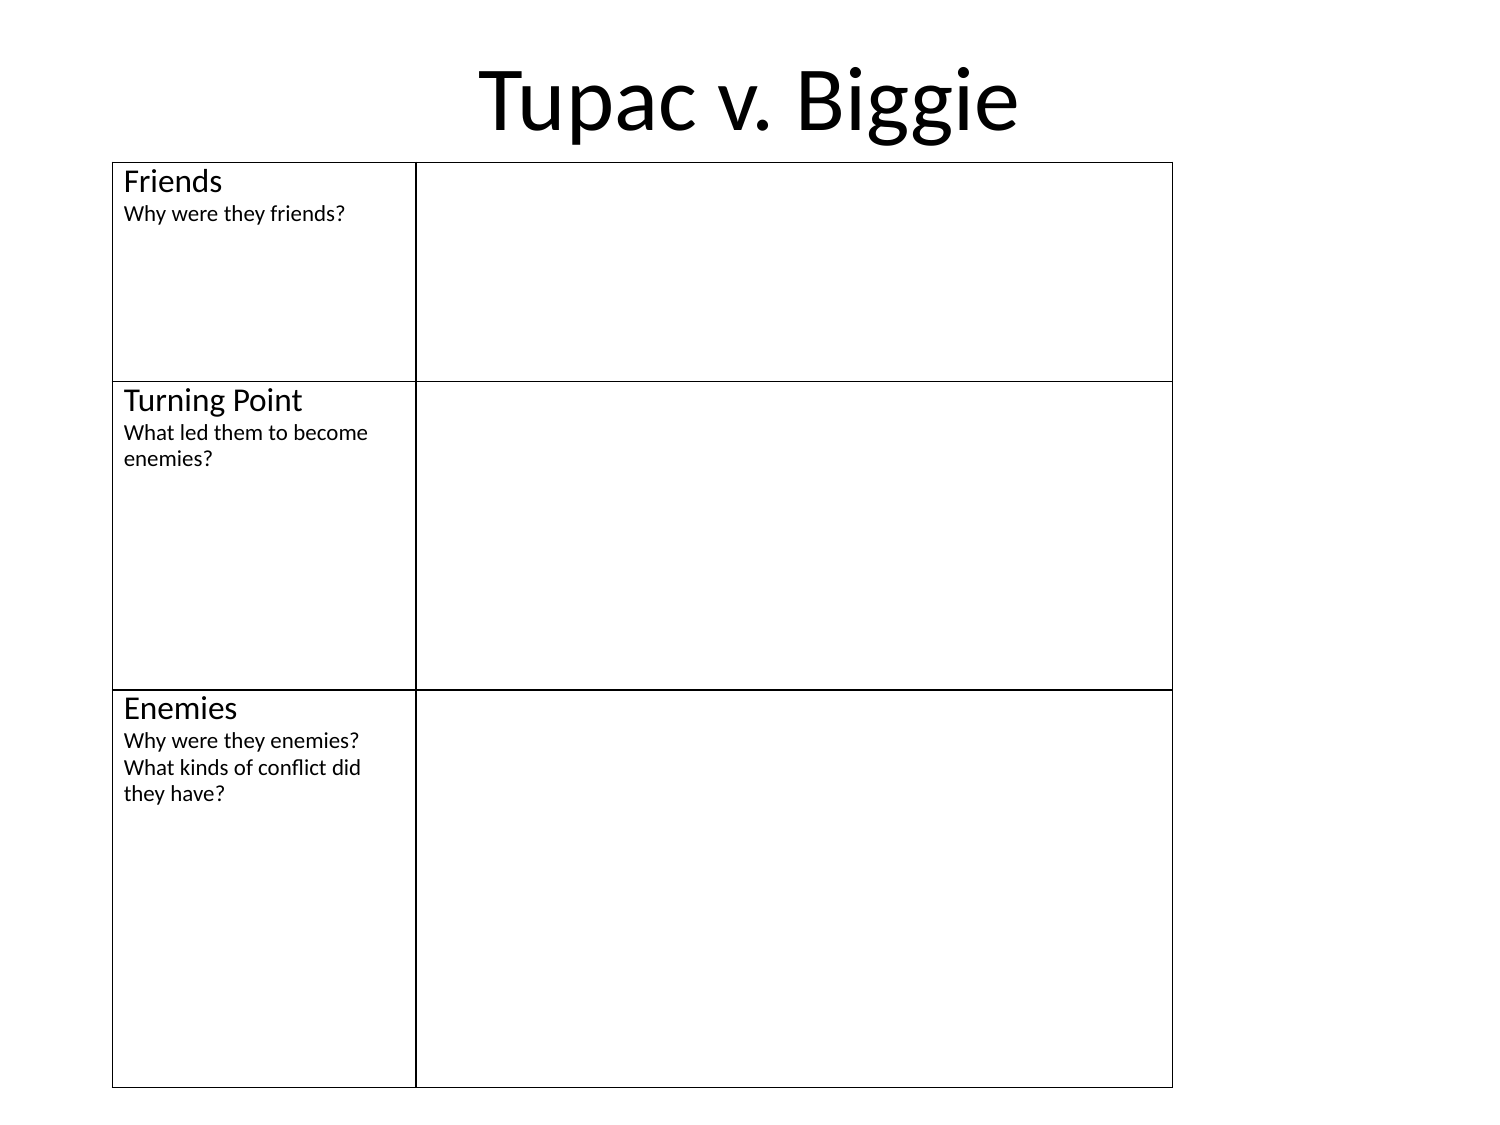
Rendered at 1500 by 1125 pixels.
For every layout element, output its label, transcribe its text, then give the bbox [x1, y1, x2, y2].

table_header Friends Why were they friends? [113, 163, 415, 381]
table_cell Turning Point What led them to become enemies? [113, 382, 415, 689]
title Tupac v. Biggie [75, 0, 1425, 188]
table_cell Enemies Why were they enemies? What kinds of conflict did they have? [113, 691, 415, 1087]
table_cell [417, 382, 1172, 689]
table_cell [417, 691, 1172, 1087]
table_header [417, 163, 1172, 381]
